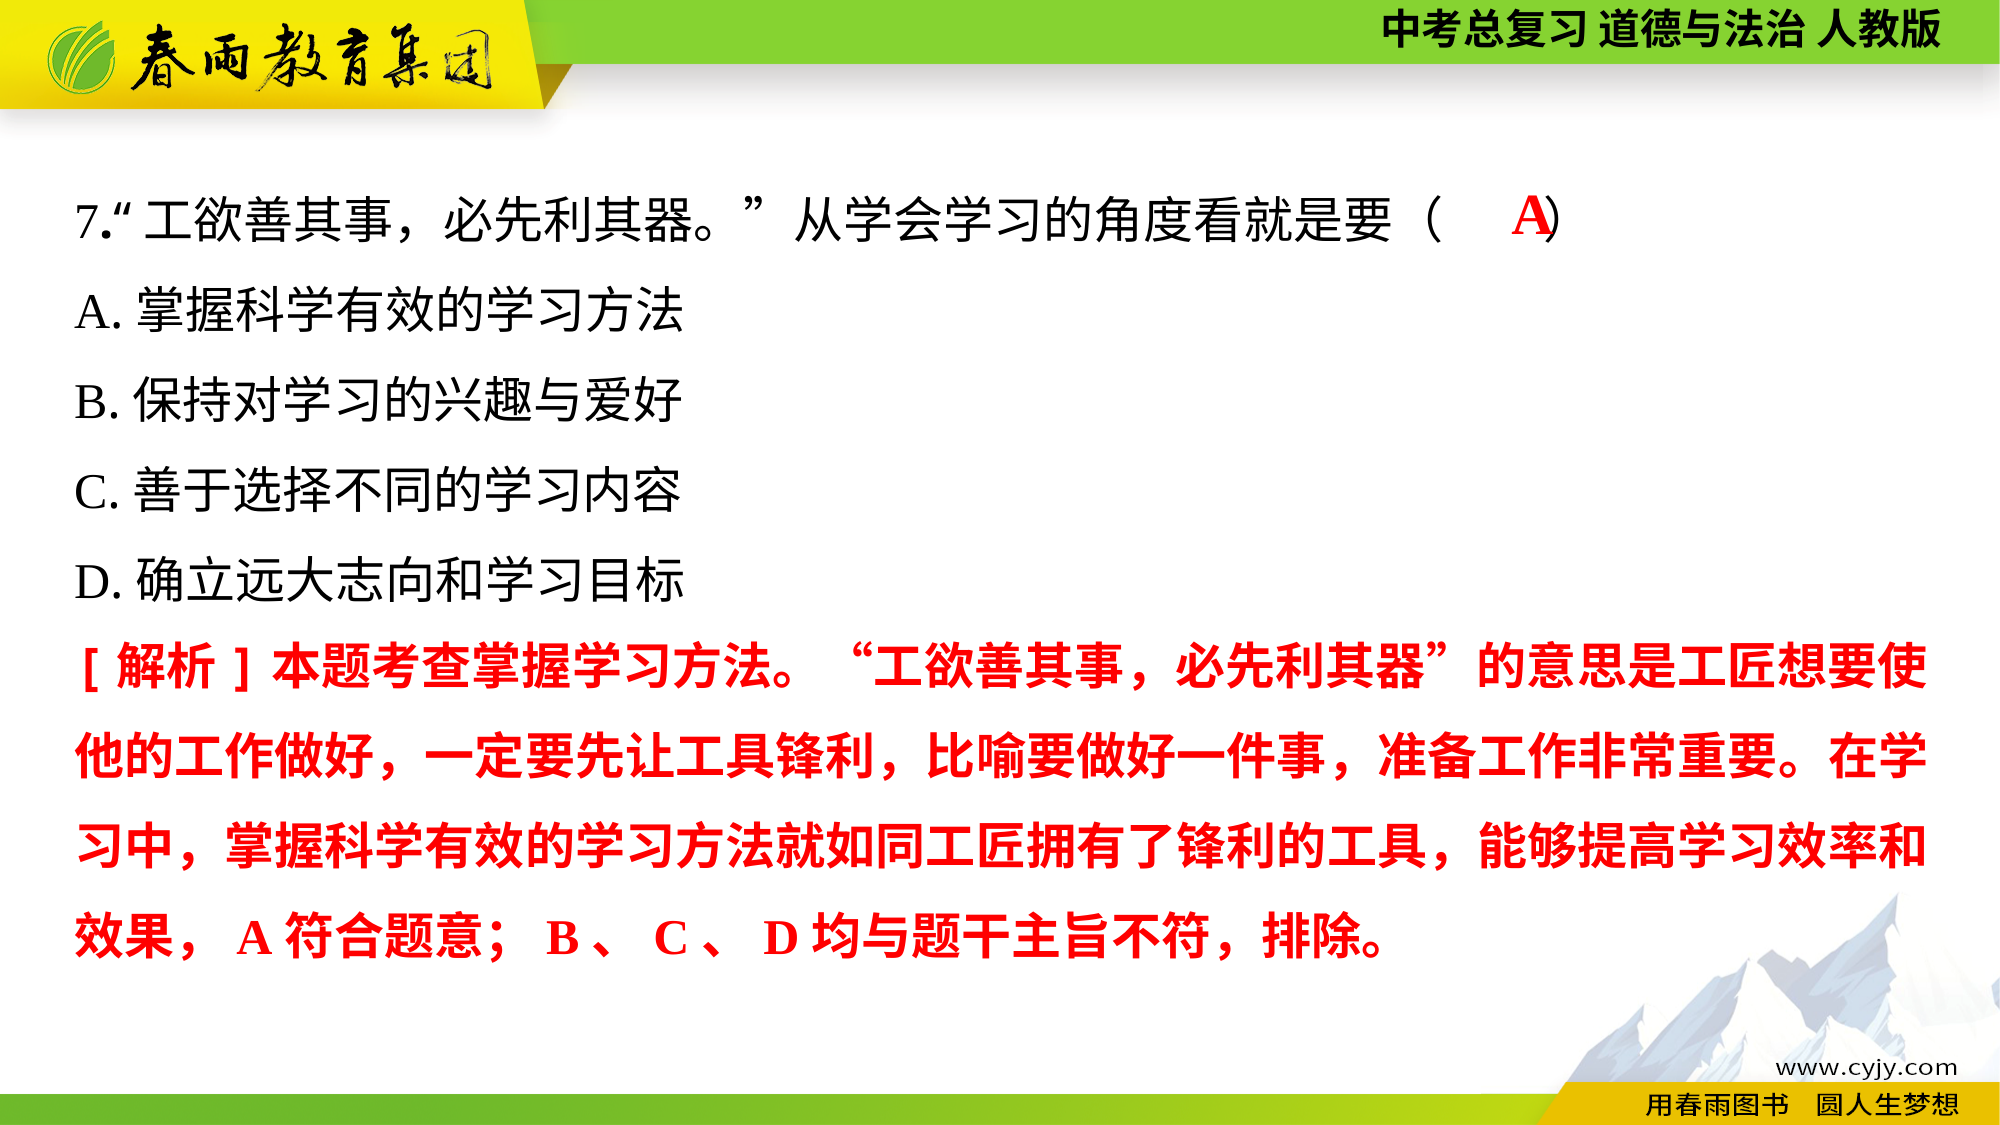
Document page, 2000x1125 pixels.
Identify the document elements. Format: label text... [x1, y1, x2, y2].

text_box A [1496, 168, 1569, 254]
text_box [解析]本题考查掌握学习方法。“工欲善其事，必先利其器”的意思是工匠想要使他的工作做好，一定要先让工具锋利，比喻要做好一件事，准备工作非常重要。在学习中，掌握科学有效的学习方法就如同工匠拥有了锋利的工具，能够提高学习效率和效果，A符合题意；B、C、D均与题干主旨不符，排除。 [59, 596, 1944, 972]
picture [0, 0, 2000, 1125]
list 7.“工欲善其事，必先利其器。”从学会学习的角度看就是要（ ） A.掌握科学有效的学习方法 B.保持对学习的兴趣与爱好 C.善于选择不同的学习内容 D.确立远大志向和学习目标 [59, 150, 1944, 596]
